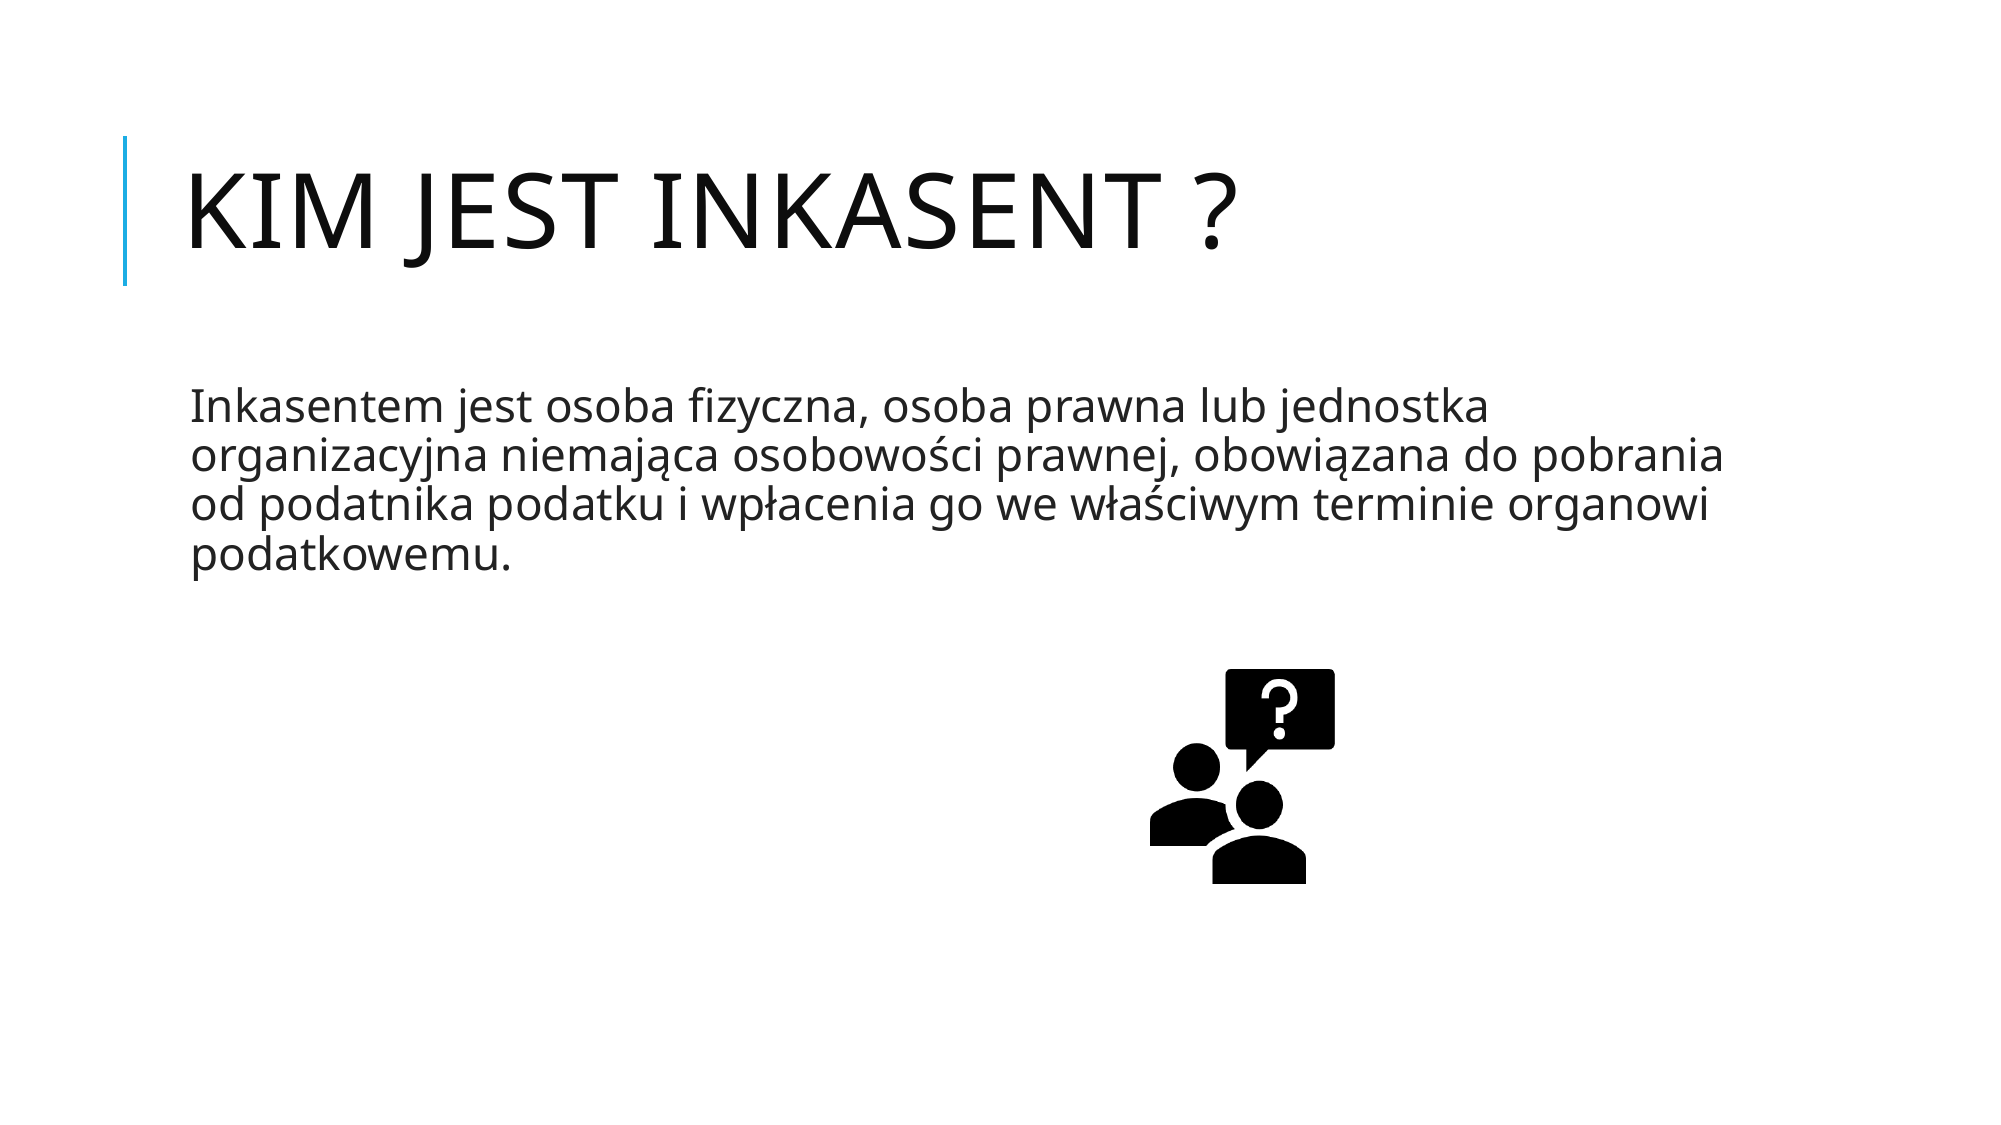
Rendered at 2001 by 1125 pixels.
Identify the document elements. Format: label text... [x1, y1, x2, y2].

title Kim jest inkasent ? [168, 96, 1763, 342]
list Inkasentem jest osoba fizyczna, osoba prawna lub jednostka organizacyjna niemająca osobowości prawnej, obowiązana do pobrania od podatnika podatku i wpłacenia go we właściwym terminie organowi podatkowemu. [168, 375, 1763, 1035]
picture [1117, 647, 1367, 906]
